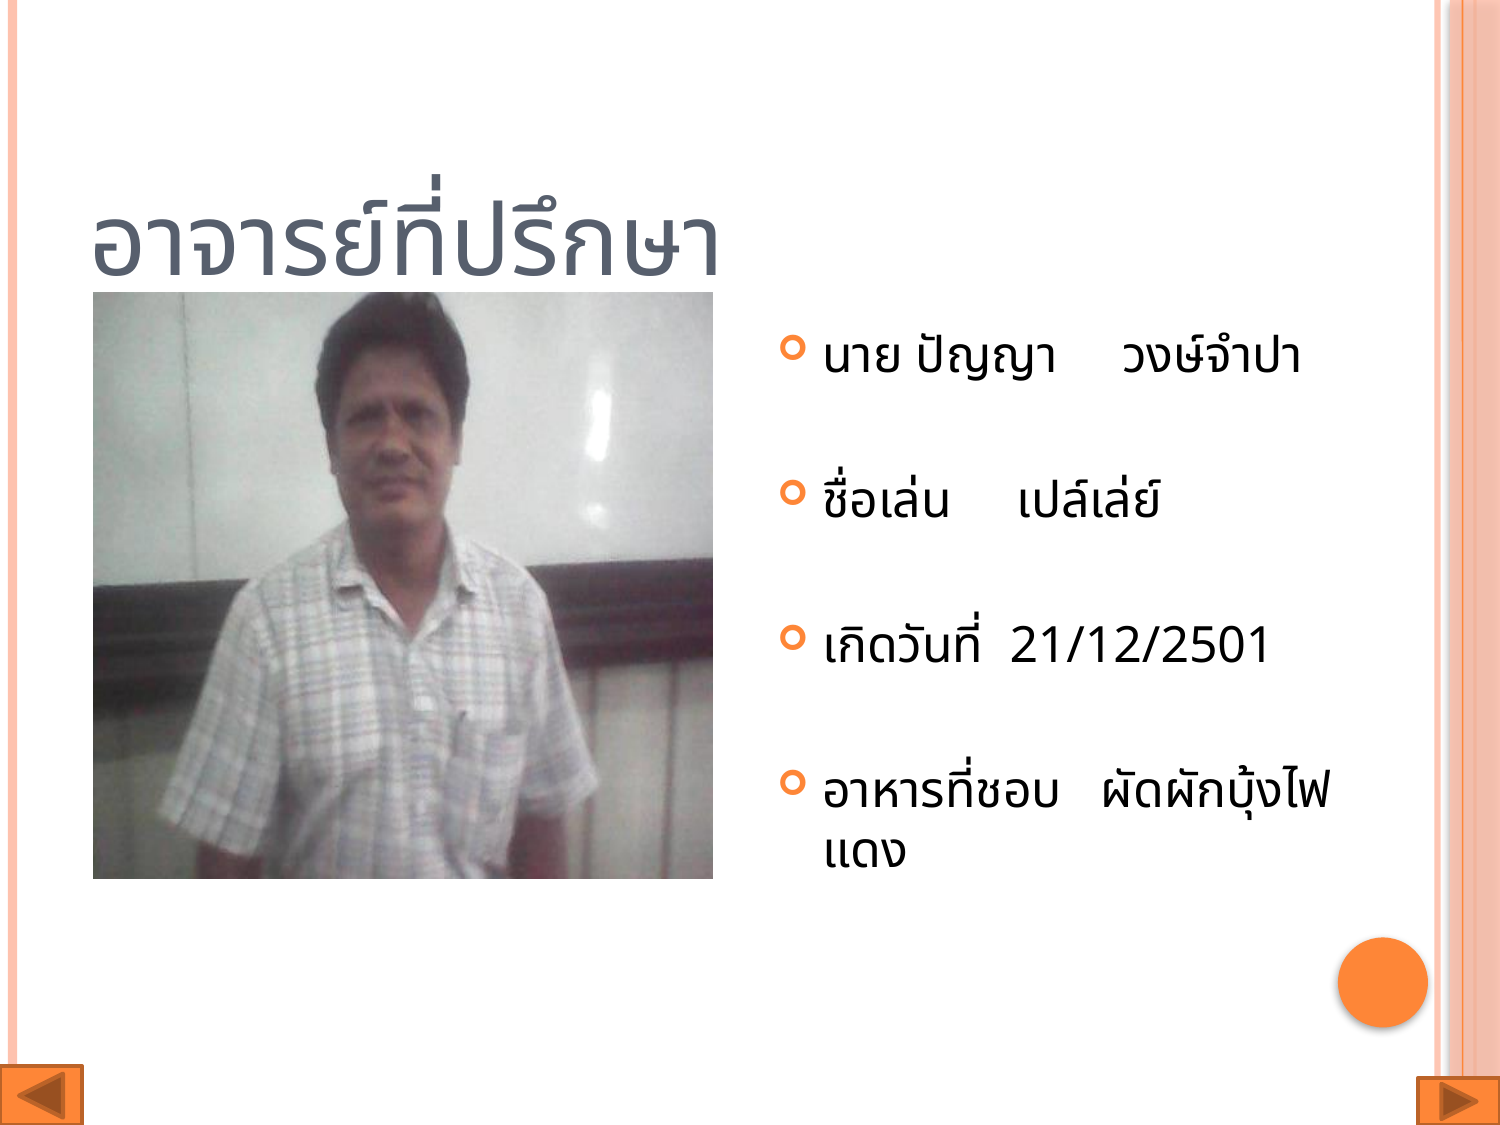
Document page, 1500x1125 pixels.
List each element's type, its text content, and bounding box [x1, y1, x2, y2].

list นาย ปัญญา วงษ์จำปา ชื่อเล่น เปล์เล่ย์ เกิดวันที่ 21/12/2501 อาหารที่ชอบ ผัดผักบุ้งไฟแดง [762, 315, 1425, 1043]
title อาจารย์ที่ปรึกษา [75, 115, 1425, 304]
text_box [1416, 1076, 1500, 1125]
text_box [0, 1064, 84, 1125]
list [93, 292, 713, 880]
